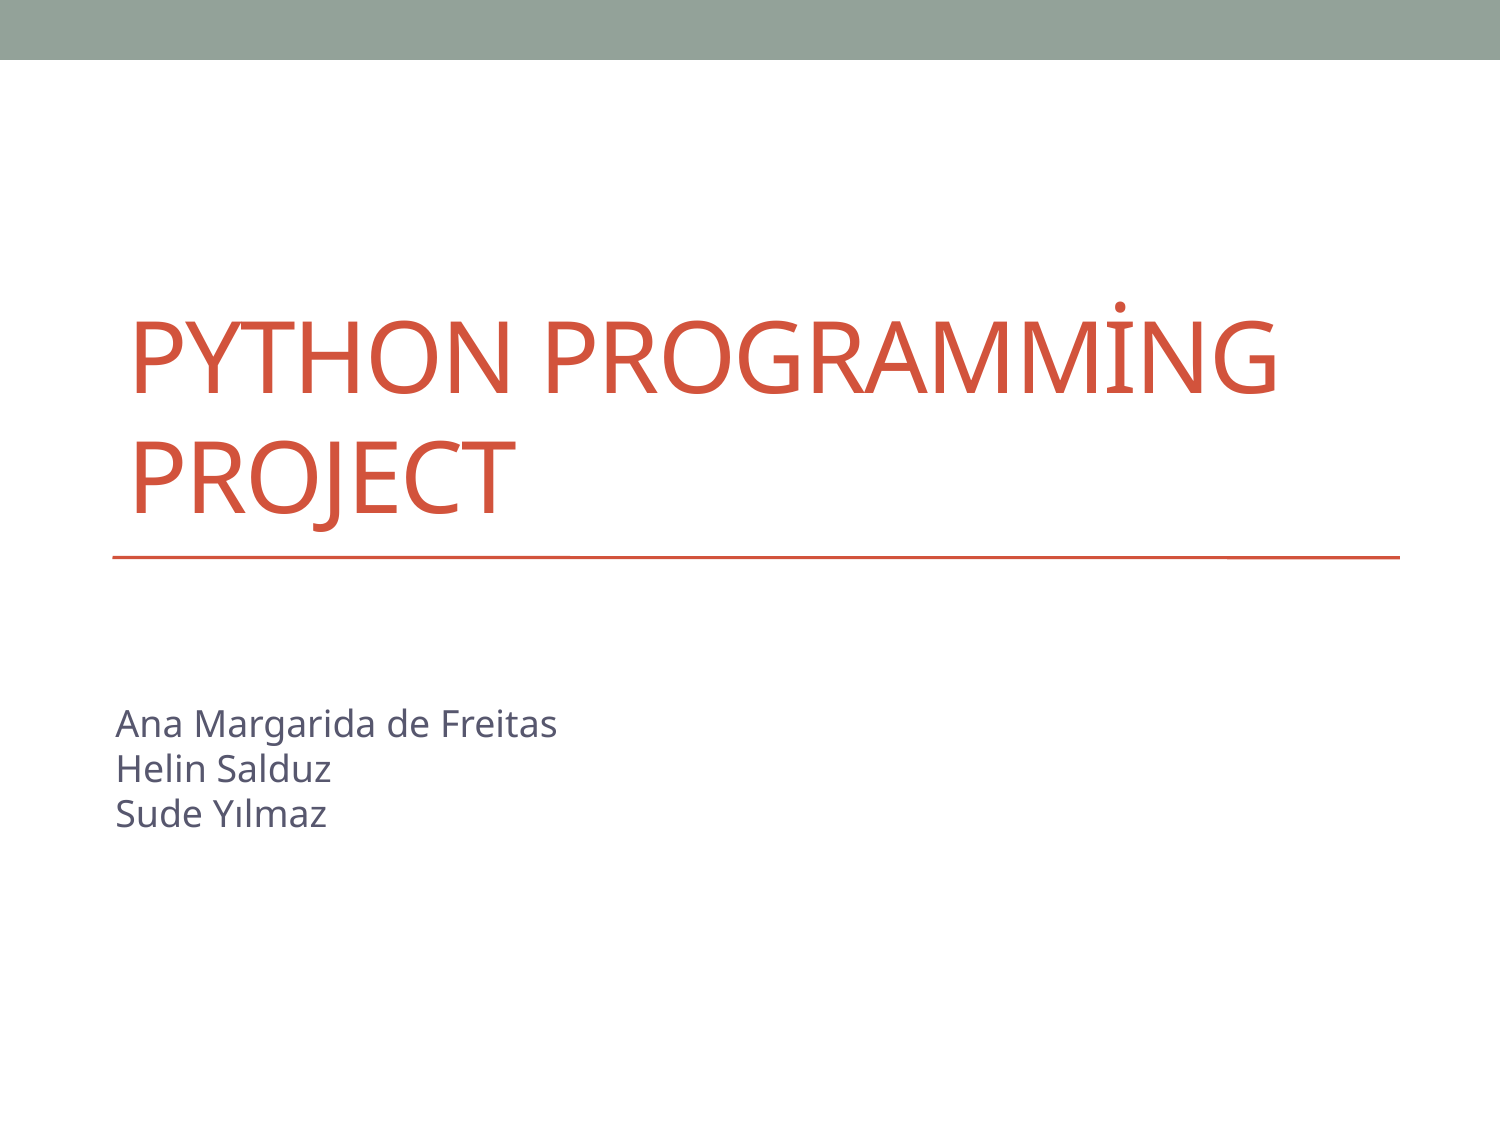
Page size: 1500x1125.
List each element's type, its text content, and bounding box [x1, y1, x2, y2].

subtitle Ana Margarida de Freitas Helin Salduz Sude Yılmaz [100, 692, 715, 917]
title Python Programming Project [112, 224, 1400, 542]
